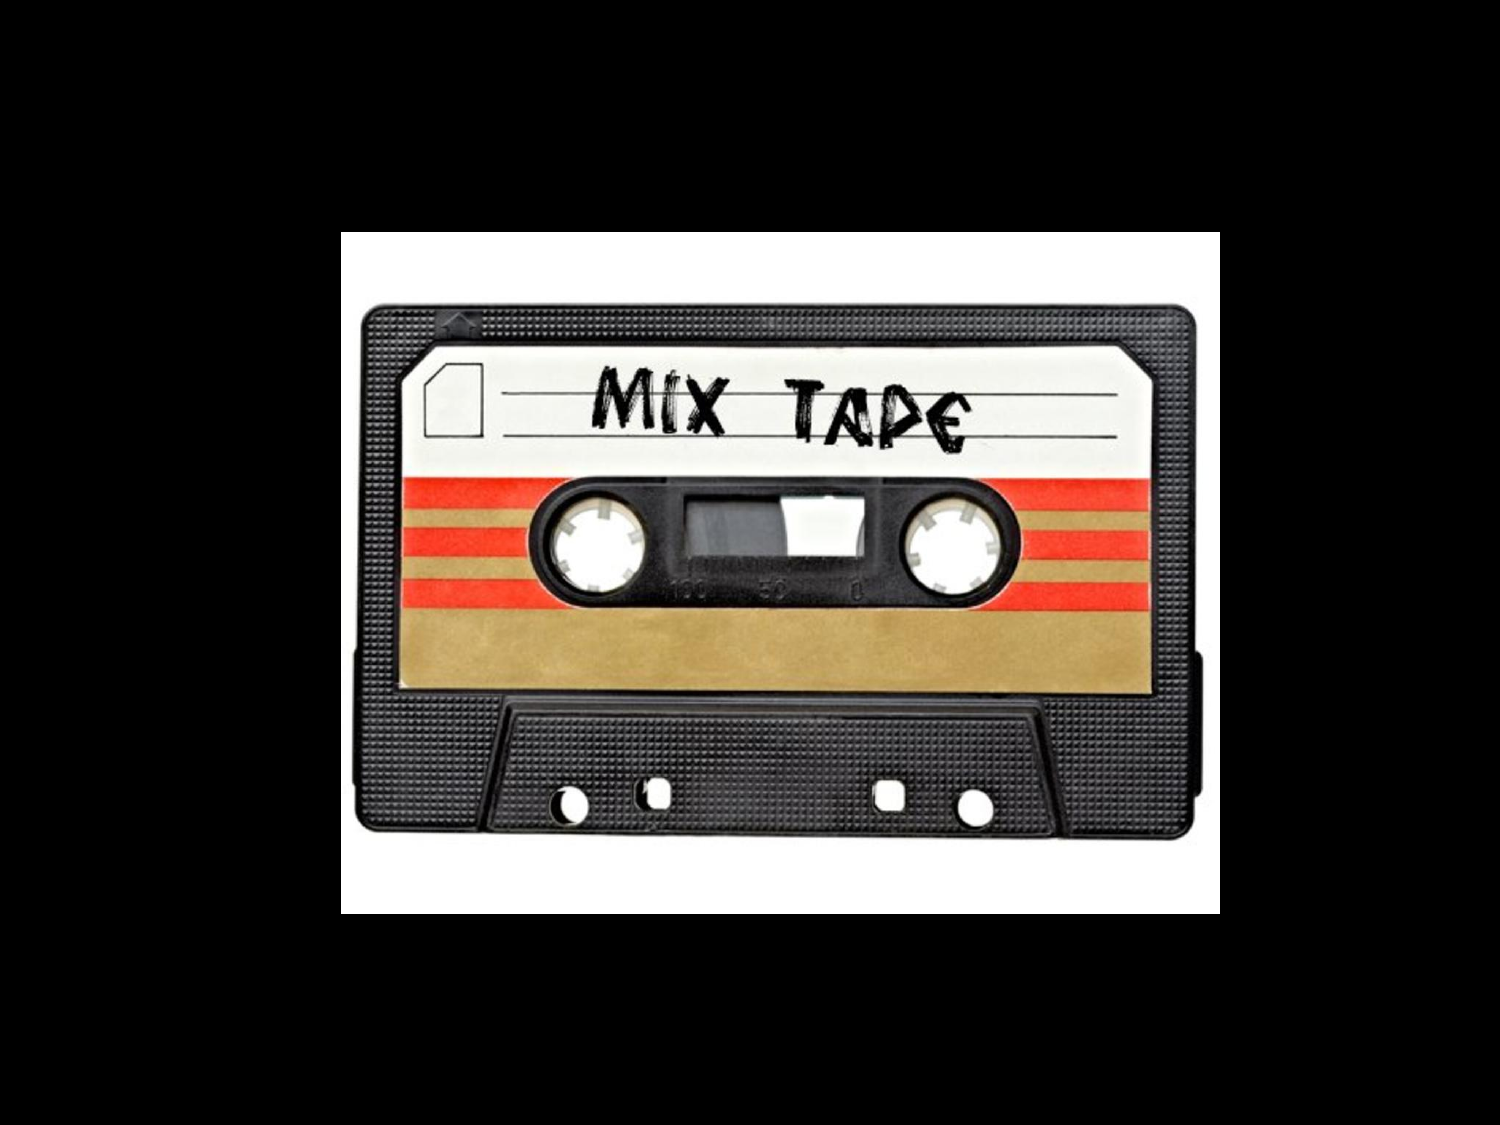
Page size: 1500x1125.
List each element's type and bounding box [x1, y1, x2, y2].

list [160, 232, 1401, 915]
